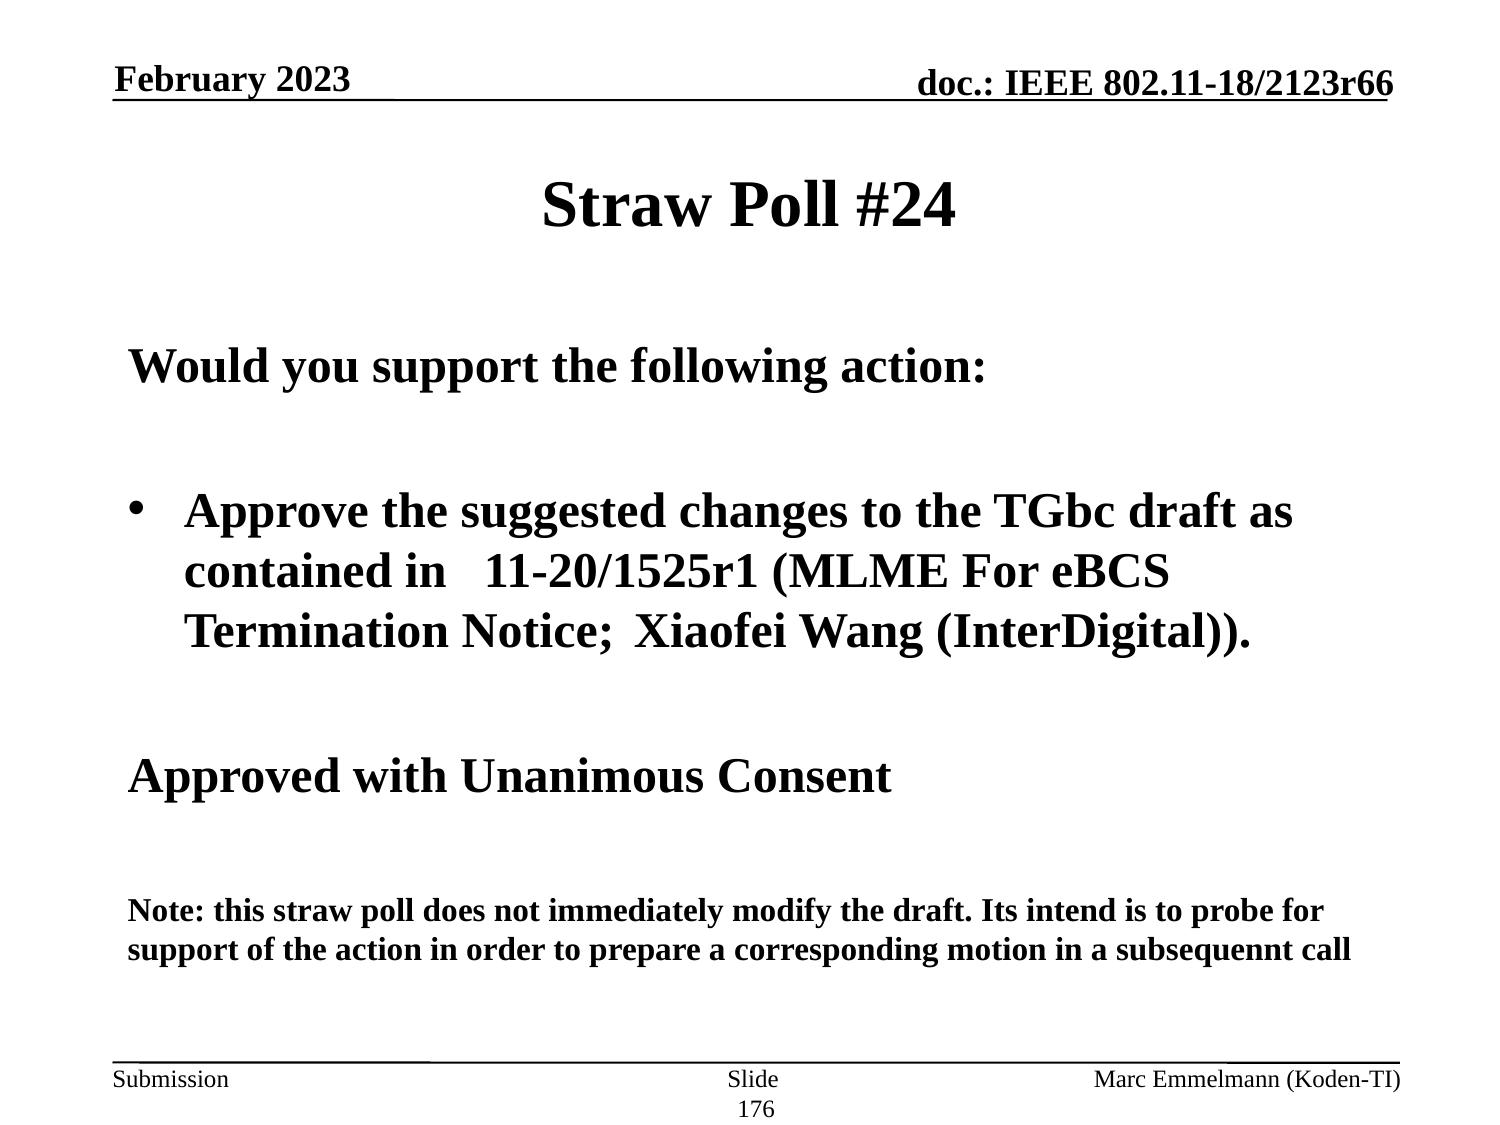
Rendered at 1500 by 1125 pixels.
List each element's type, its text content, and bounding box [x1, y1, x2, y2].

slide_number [114, 54, 423, 100]
slide_number Slide 176 [712, 1061, 800, 1123]
footer Marc Emmelmann (Koden-TI) [878, 1061, 1402, 1093]
list Would you support the following action: Approve the suggested changes to the TGbc draft as contained in 11-20/1525r1 (MLME For eBCS Termination Notice; Xiaofei Wang (InterDigital)). Approved with Unanimous Consent Note: this straw poll does not immediately modify the draft. Its intend is to probe for support of the action in order to prepare a corresponding motion in a subsequennt call [112, 324, 1388, 1000]
title Straw Poll #24 [112, 112, 1388, 288]
